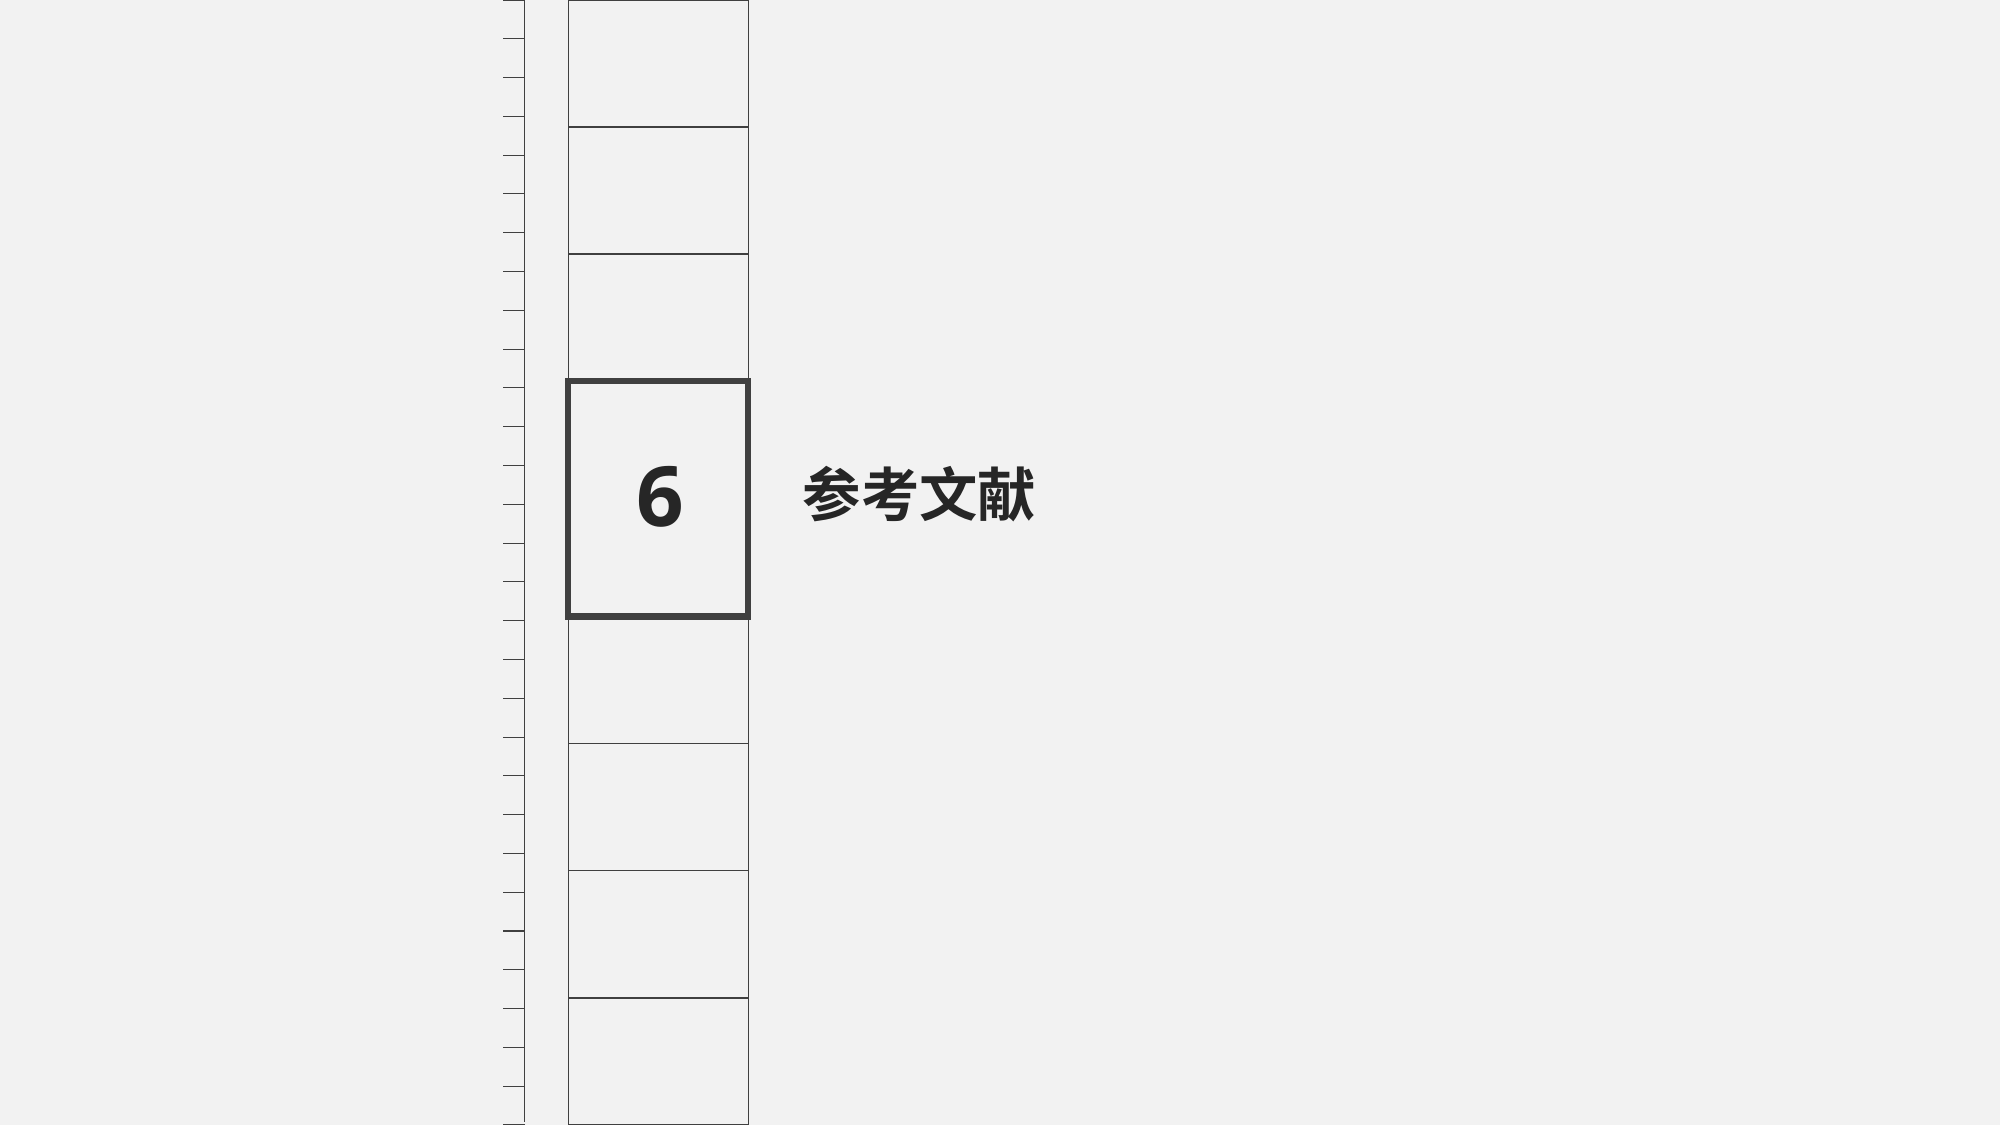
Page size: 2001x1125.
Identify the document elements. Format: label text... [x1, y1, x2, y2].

list 6 [608, 433, 712, 554]
list 参考文献 [788, 433, 1332, 554]
